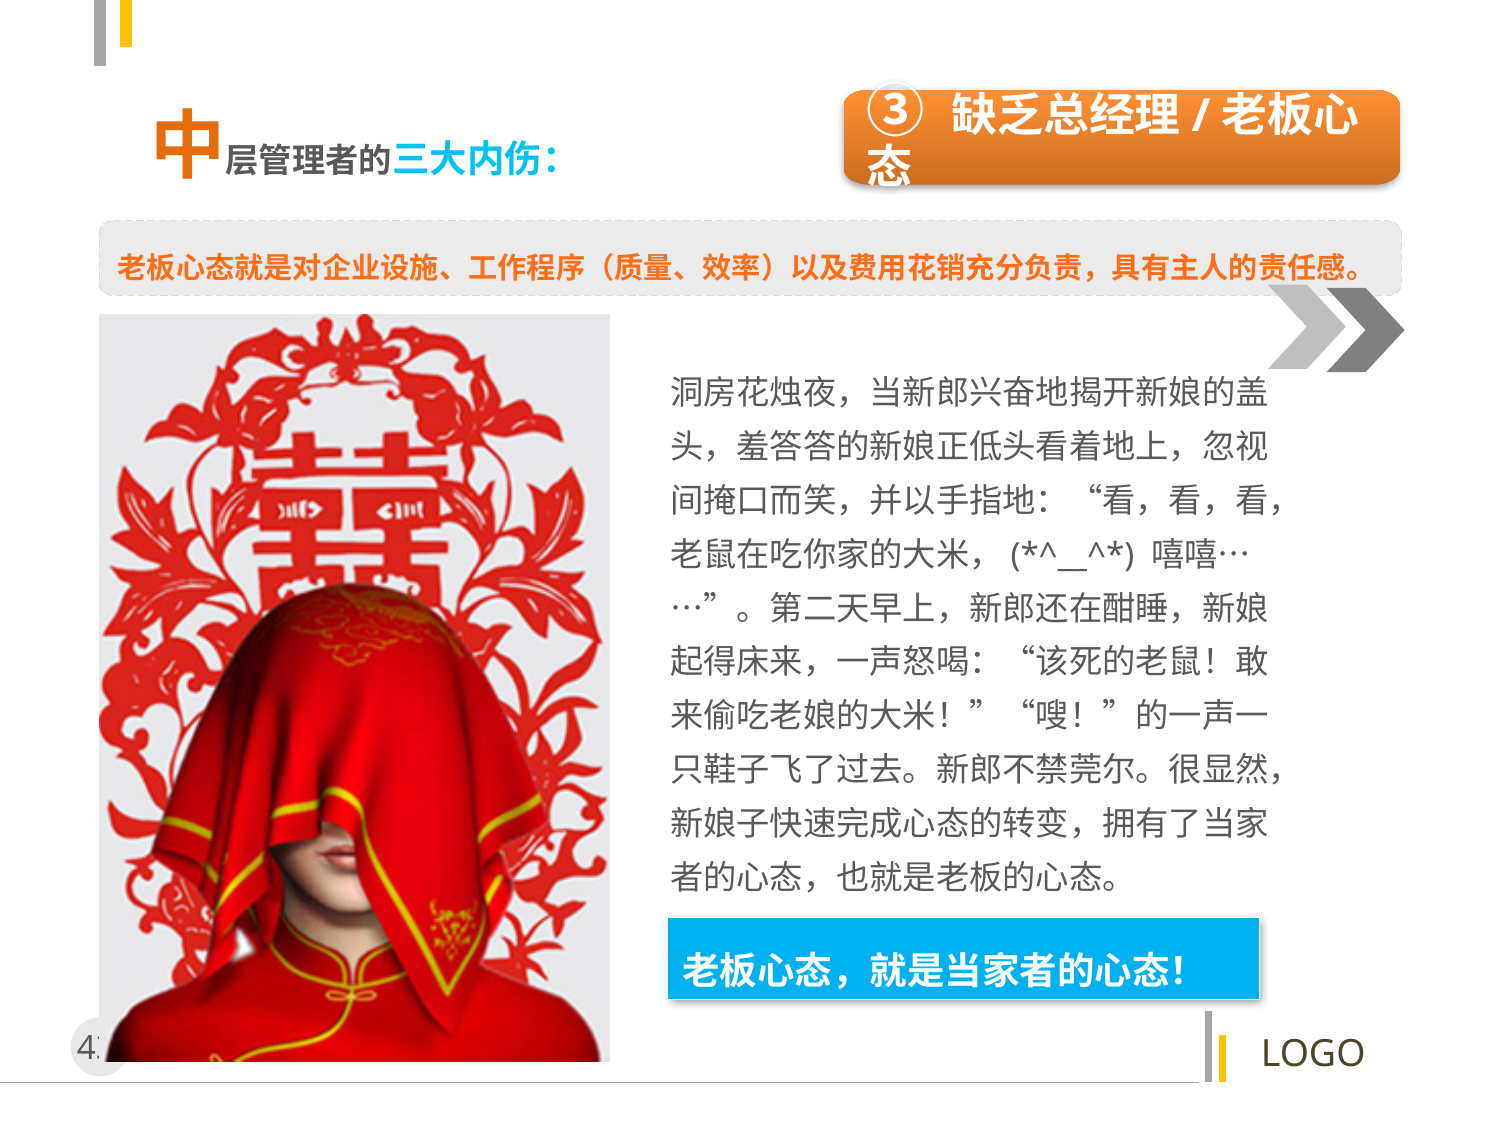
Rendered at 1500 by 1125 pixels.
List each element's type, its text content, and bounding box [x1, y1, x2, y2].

text_box 洞房花烛夜，当新郎兴奋地揭开新娘的盖头，羞答答的新娘正低头看着地上，忽视间掩口而笑，并以手指地：“看，看，看，老鼠在吃你家的大米，(*^__^*) 嘻嘻……”。第二天早上，新郎还在酣睡，新娘起得床来，一声怒喝：“该死的老鼠！敢来偷吃老娘的大米！”“嗖！”的一声一只鞋子飞了过去。新郎不禁莞尔。很显然，新娘子快速完成心态的转变，拥有了当家者的心态，也就是老板的心态。 [655, 349, 1294, 904]
text_box 中层管理者的三大内伤： [136, 89, 595, 195]
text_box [1292, 259, 1381, 397]
picture [99, 314, 610, 1062]
text_box 老板心态，就是当家者的心态！ [667, 917, 1259, 1000]
text_box ③ 缺乏总经理/老板心态 [843, 90, 1400, 185]
text_box 老板心态就是对企业设施、工作程序（质量、效率）以及费用花销充分负责，具有主人的责任感。 [99, 220, 1402, 296]
